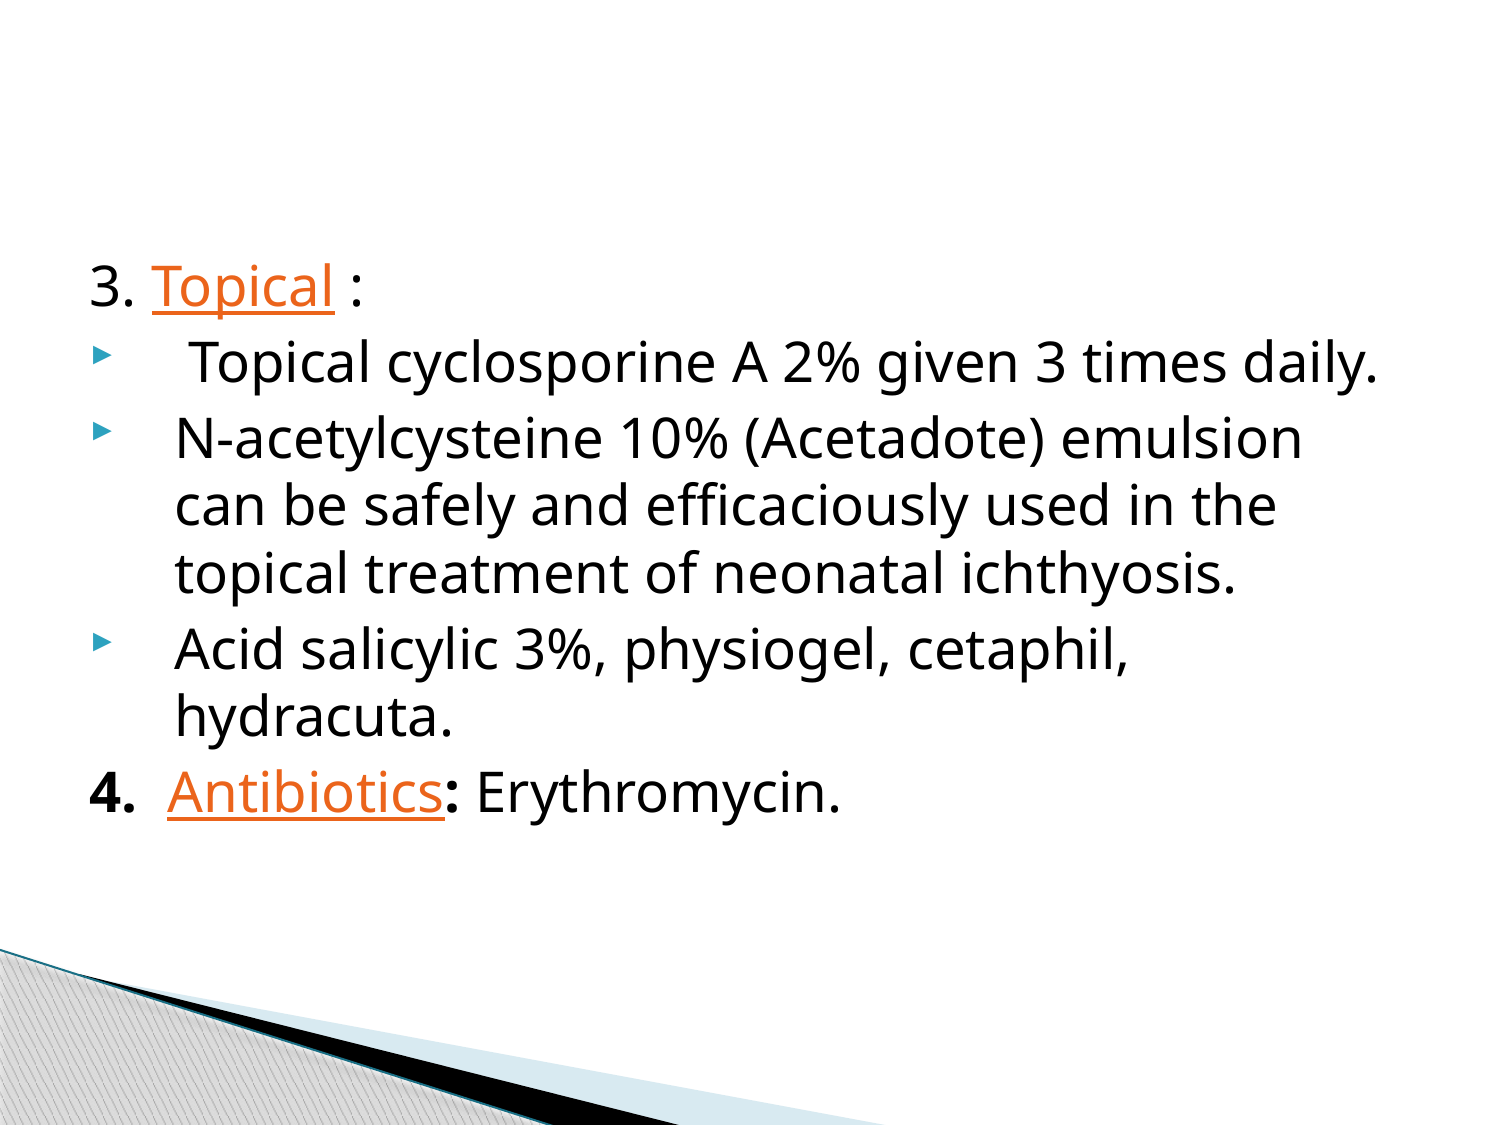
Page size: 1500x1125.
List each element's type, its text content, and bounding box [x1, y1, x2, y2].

list 3. Topical : Topical cyclosporine A 2% given 3 times daily. N-acetylcysteine 10% (Acetadote) emulsion can be safely and efficaciously used in the topical treatment of neonatal ichthyosis. Acid salicylic 3%, physiogel, cetaphil, hydracuta. 4. Antibiotics: Erythromycin. [75, 243, 1425, 986]
